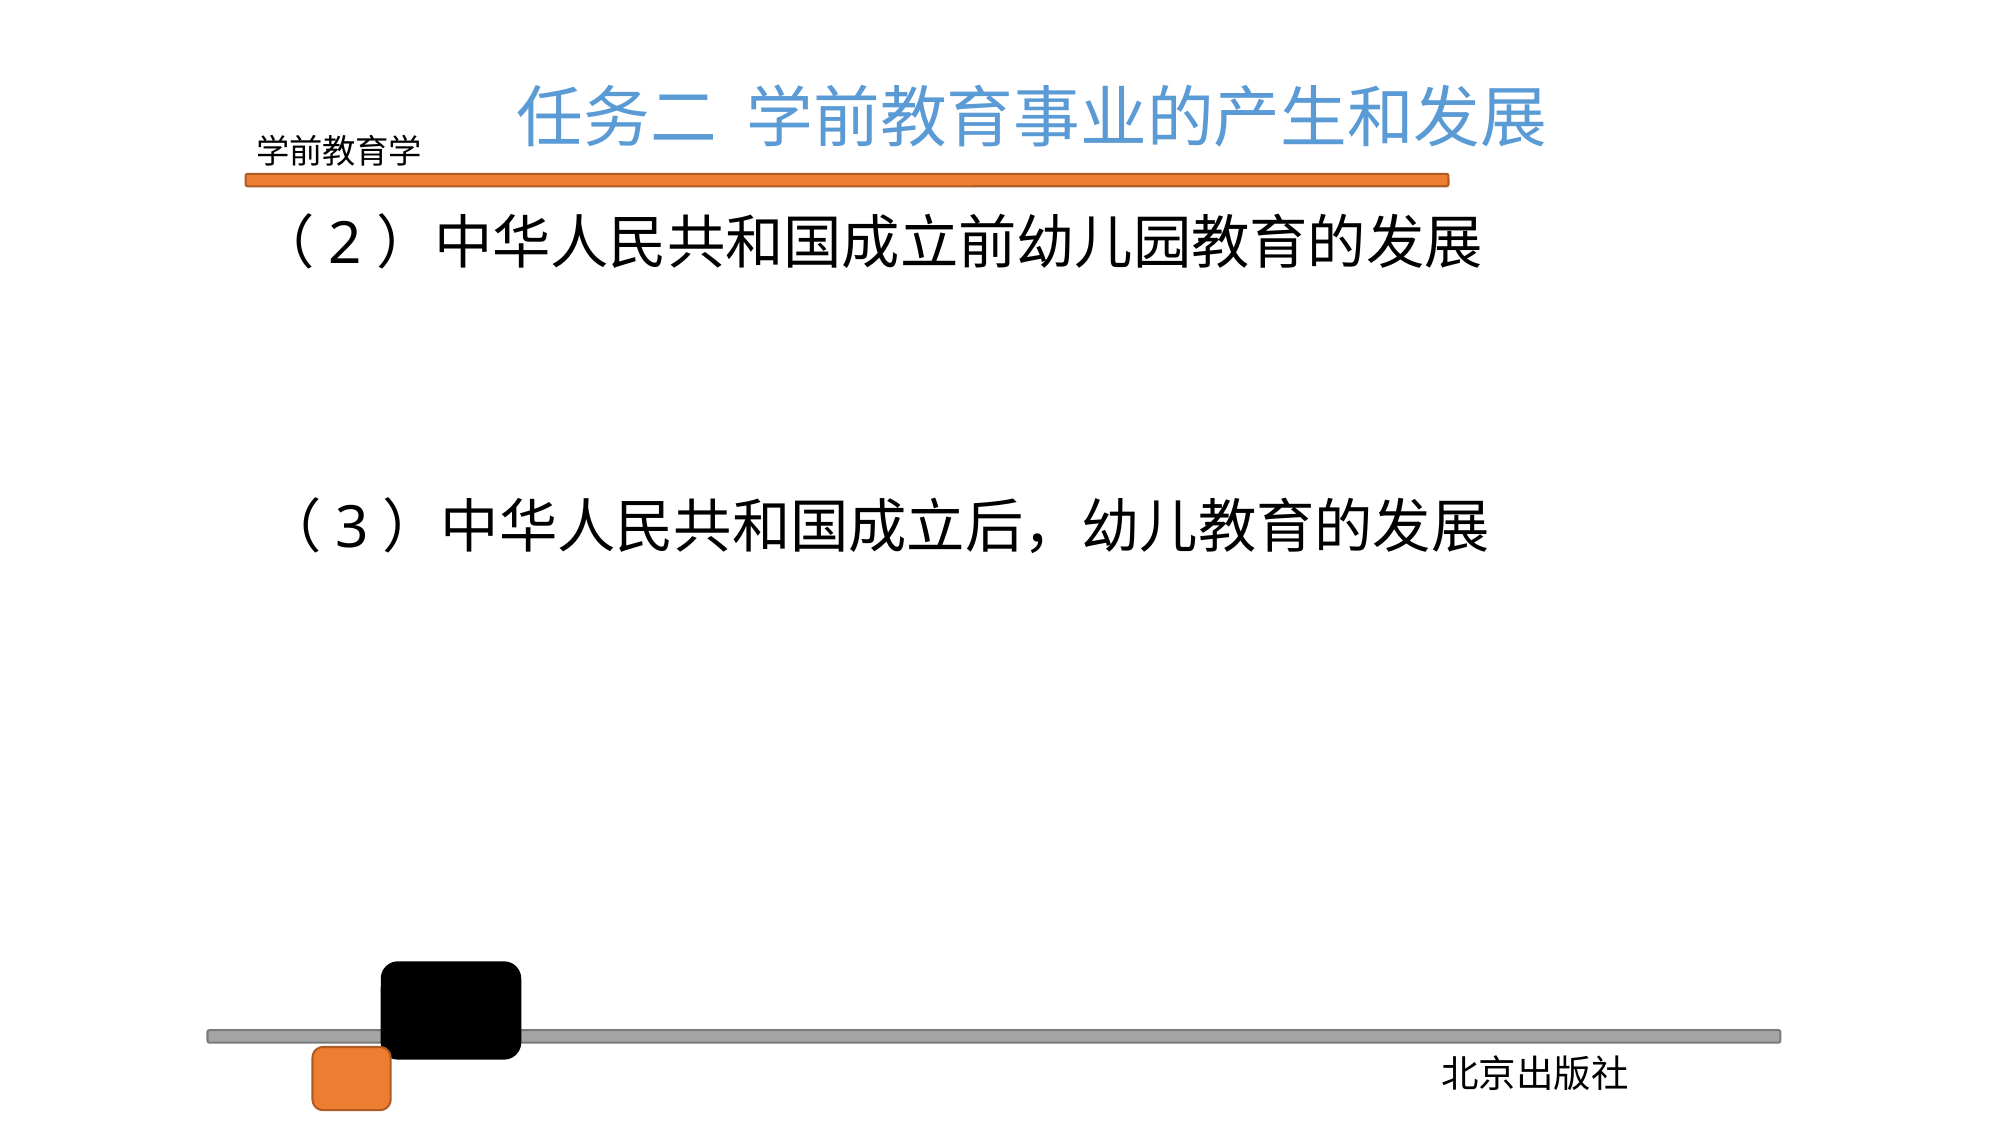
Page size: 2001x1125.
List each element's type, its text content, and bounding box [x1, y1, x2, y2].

text_box （2）中华人民共和国成立前幼儿园教育的发展 （3）中华人民共和国成立后，幼儿教育的发展 [194, 209, 1871, 567]
text_box 任务二 学前教育事业的产生和发展 [501, 67, 1563, 162]
